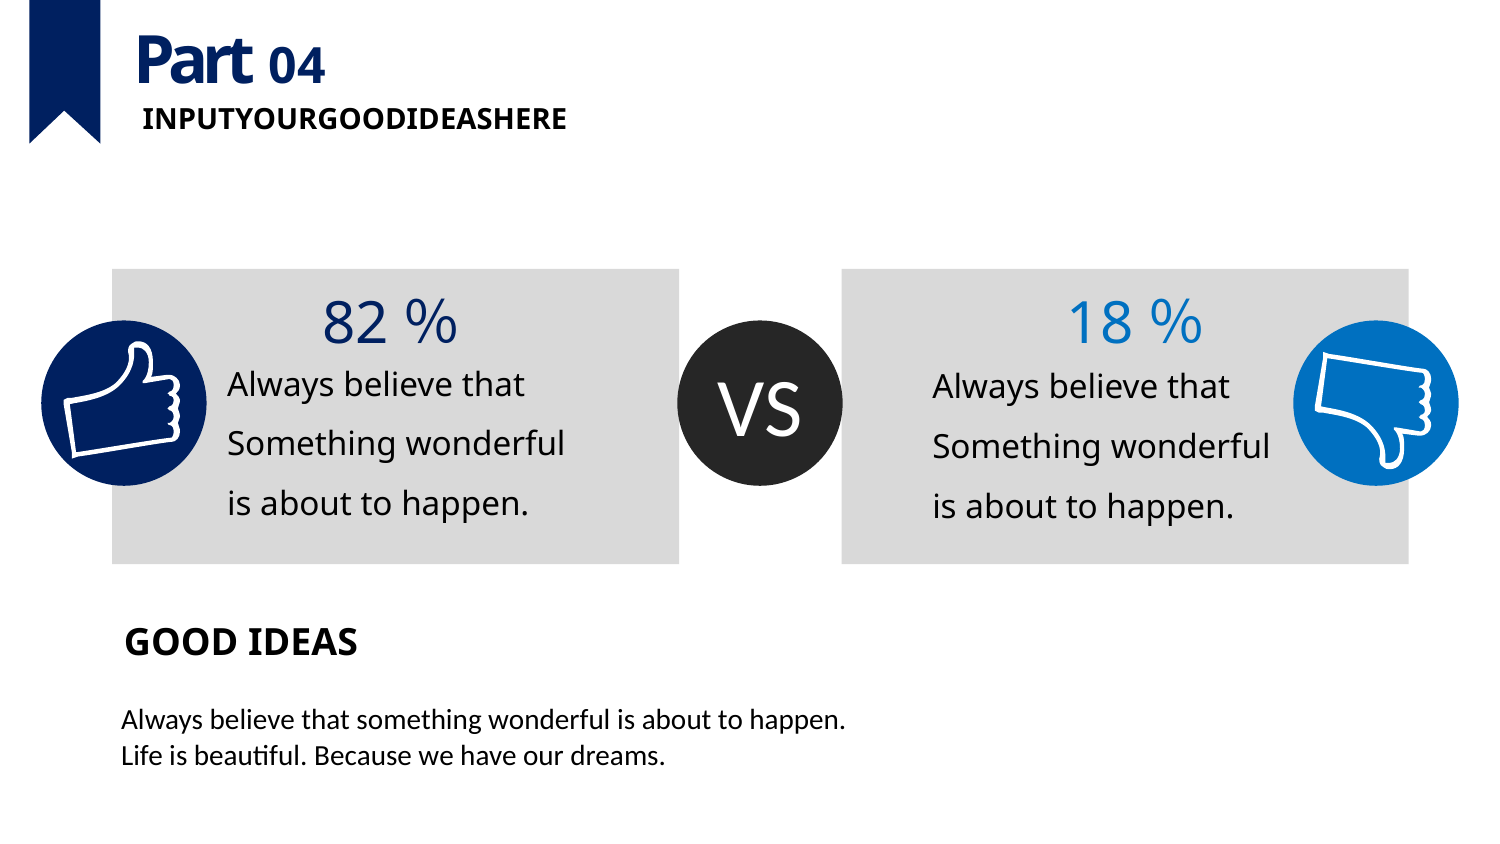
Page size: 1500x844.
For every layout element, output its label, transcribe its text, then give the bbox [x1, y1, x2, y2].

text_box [41, 268, 1459, 576]
text_box Part 04 [118, 9, 341, 104]
text_box INPUTYOURGOODIDEASHERE [127, 93, 583, 143]
text_box Always believe that something wonderful is about to happen. Life is beautiful. Because we have our dreams. [106, 693, 863, 779]
text_box [27, 0, 103, 146]
text_box GOOD IDEAS [109, 610, 374, 671]
